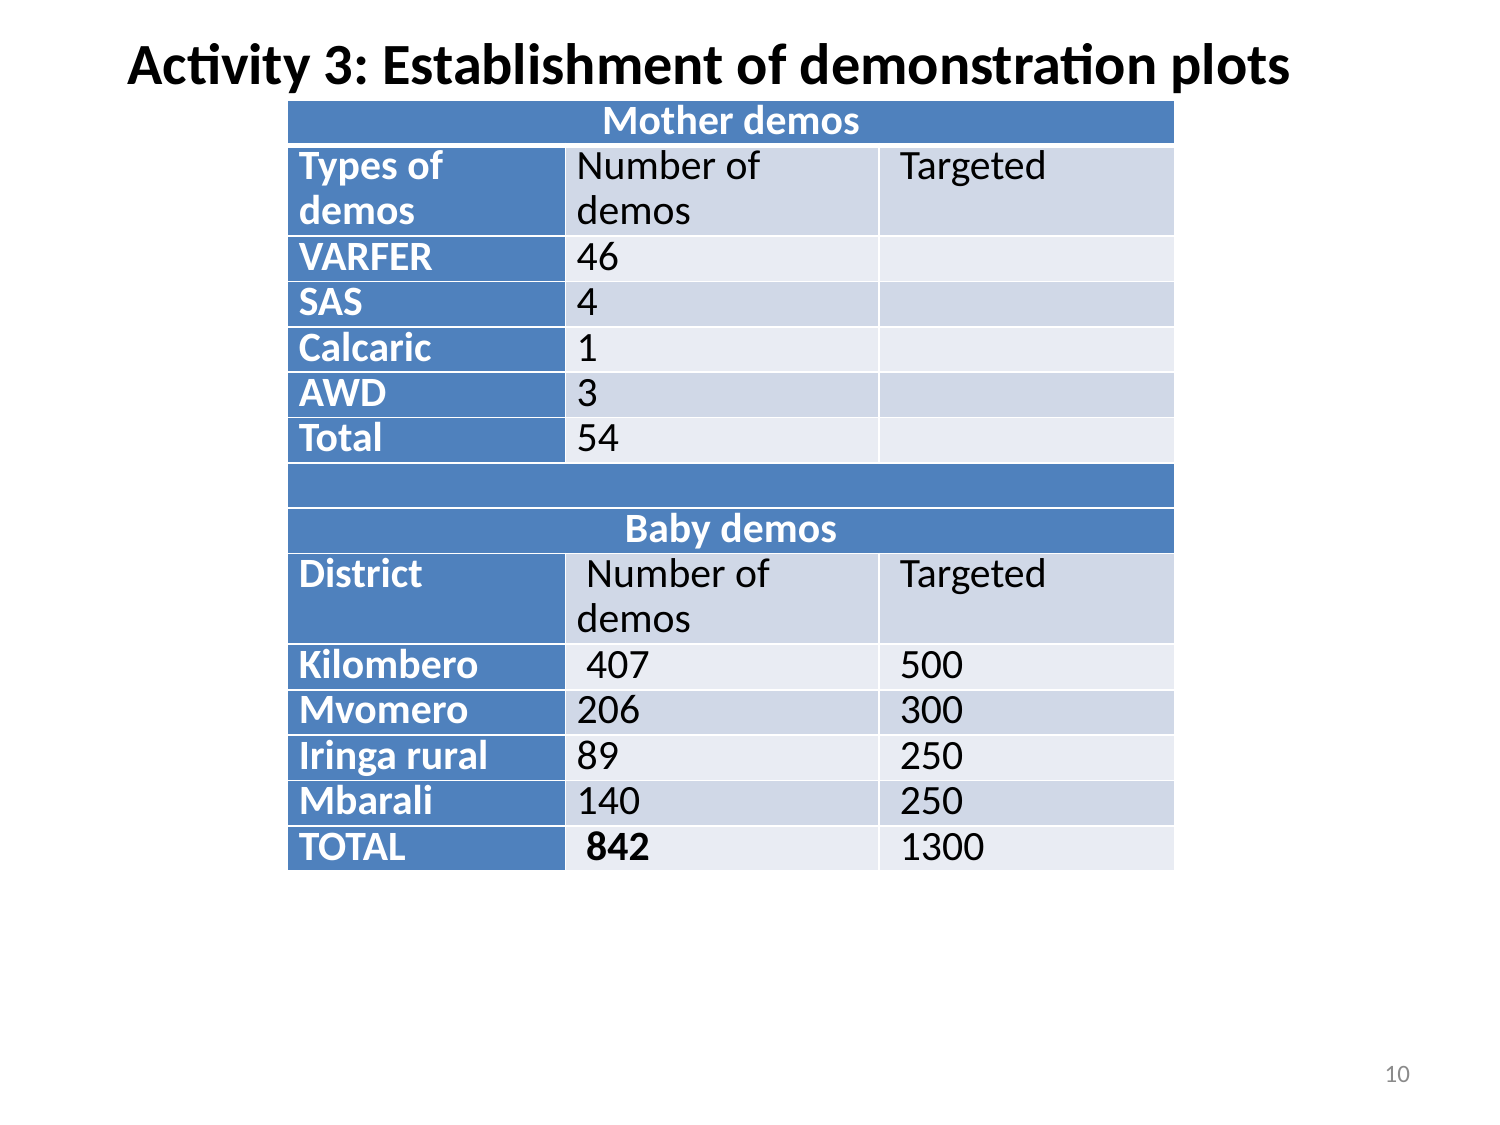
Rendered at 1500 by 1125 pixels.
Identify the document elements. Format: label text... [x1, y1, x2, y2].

table_cell 3 [566, 373, 878, 417]
table_cell 1300 [880, 827, 1174, 870]
table_cell 89 [566, 736, 878, 780]
table_cell Types of demos [288, 148, 565, 235]
table_cell [880, 418, 1174, 462]
table_cell Baby demos [288, 509, 1174, 553]
table_cell [880, 282, 1174, 326]
table_cell [880, 237, 1174, 281]
table_cell Total [288, 418, 565, 462]
table_cell 250 [880, 736, 1174, 780]
table_cell 46 [566, 237, 878, 281]
table_cell Mbarali [288, 781, 565, 825]
table_cell 500 [880, 645, 1174, 689]
table_cell Targeted [880, 148, 1174, 235]
table_cell SAS [288, 282, 565, 326]
table_cell 4 [566, 282, 878, 326]
table_cell 206 [566, 691, 878, 734]
table_cell 54 [566, 418, 878, 462]
table_cell 842 [566, 827, 878, 870]
table_cell TOTAL [288, 827, 565, 870]
table_cell AWD [288, 373, 565, 417]
title Activity 3: Establishment of demonstration plots [112, 37, 1425, 155]
table_cell 250 [880, 781, 1174, 825]
table_cell Calcaric [288, 328, 565, 371]
table_cell 1 [566, 328, 878, 371]
table_cell Number of demos [566, 554, 878, 643]
table_cell Iringa rural [288, 736, 565, 780]
table_cell Mvomero [288, 691, 565, 734]
table_header Mother demos [288, 101, 1174, 143]
table_cell 300 [880, 691, 1174, 734]
table_cell VARFER [288, 237, 565, 281]
table_cell [880, 373, 1174, 417]
slide_number 10 [1074, 1042, 1425, 1103]
table_cell Kilombero [288, 645, 565, 689]
table_cell 407 [566, 645, 878, 689]
table_cell [880, 328, 1174, 371]
table_cell 140 [566, 781, 878, 825]
table_cell [288, 464, 1174, 507]
table_cell Number of demos [566, 148, 878, 235]
table_cell Targeted [880, 554, 1174, 643]
table_cell District [288, 554, 565, 643]
